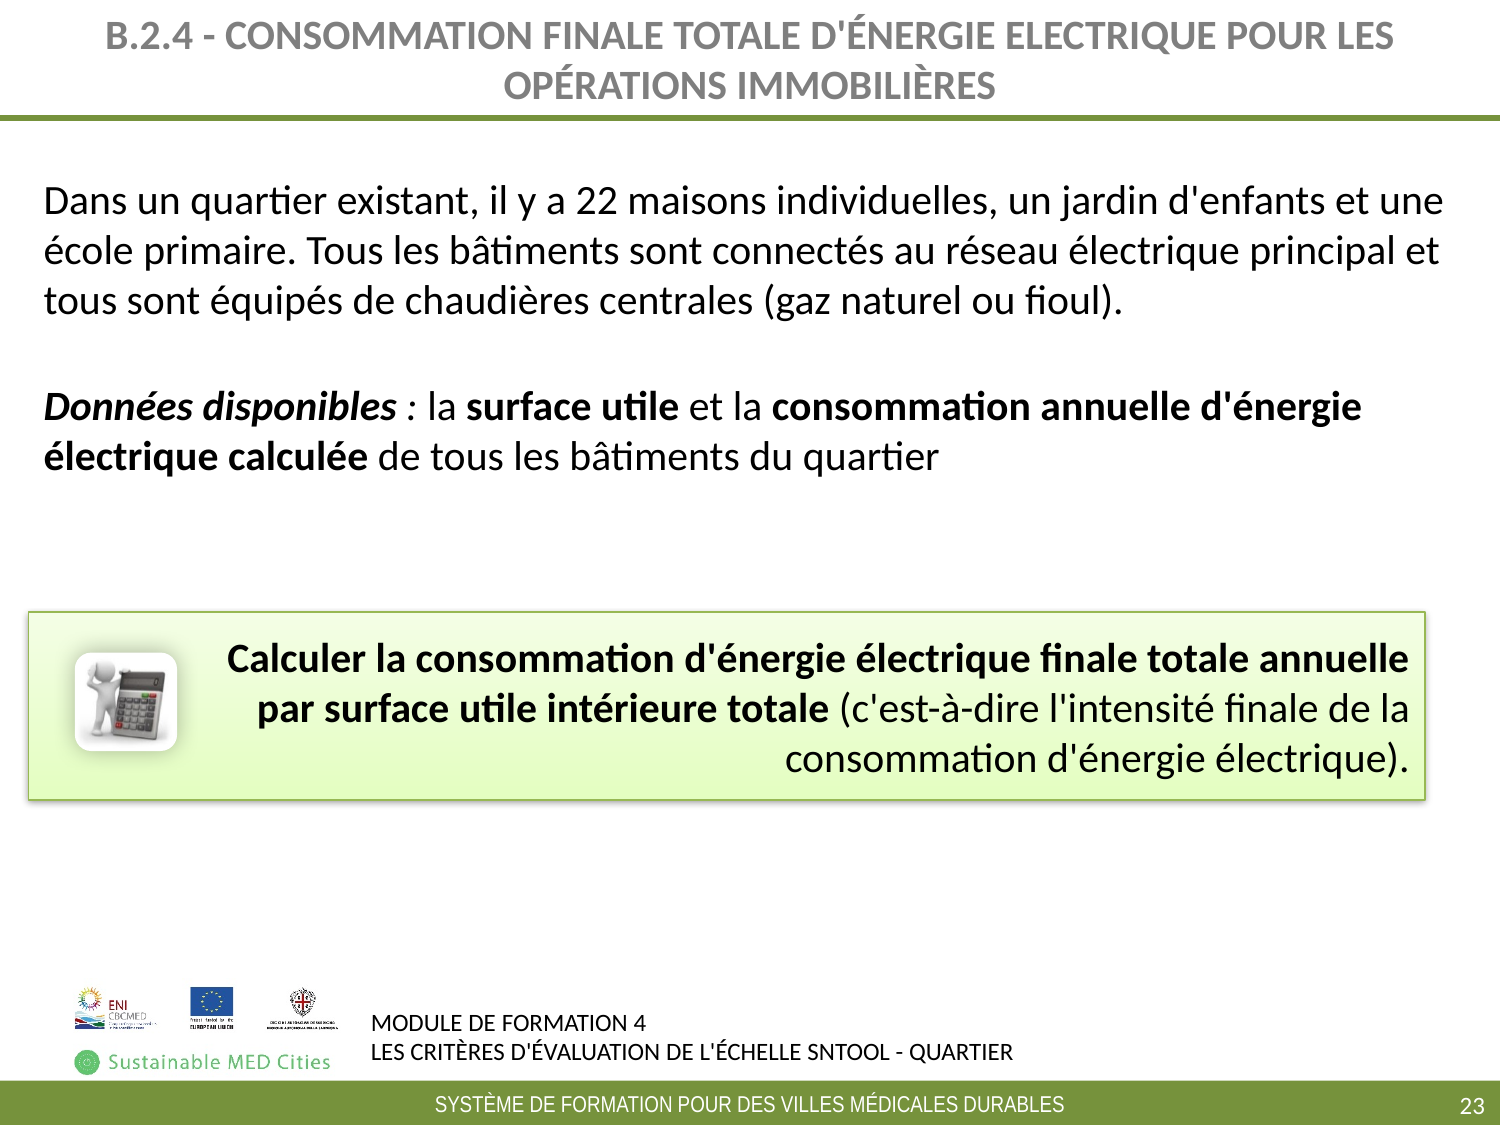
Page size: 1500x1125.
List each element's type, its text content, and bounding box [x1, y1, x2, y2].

text_box Données disponibles : la surface utile et la consommation annuelle d'énergie électrique calculée de tous les bâtiments du quartier [28, 371, 1380, 499]
picture [62, 978, 356, 1080]
list Dans un quartier existant, il y a 22 maisons individuelles, un jardin d'enfants et une école primaire. Tous les bâtiments sont connectés au réseau électrique principal et tous sont équipés de chaudières centrales (gaz naturel ou fioul). [28, 165, 1488, 338]
title B.2.4 - CONSOMMATION FINALE TOTALE D'ÉNERGIE ELECTRIQUE POUR LES OPÉRATIONS IMMOBILIÈRES [0, 0, 1500, 117]
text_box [28, 611, 1426, 801]
slide_number ‹#› [1399, 1074, 1500, 1125]
